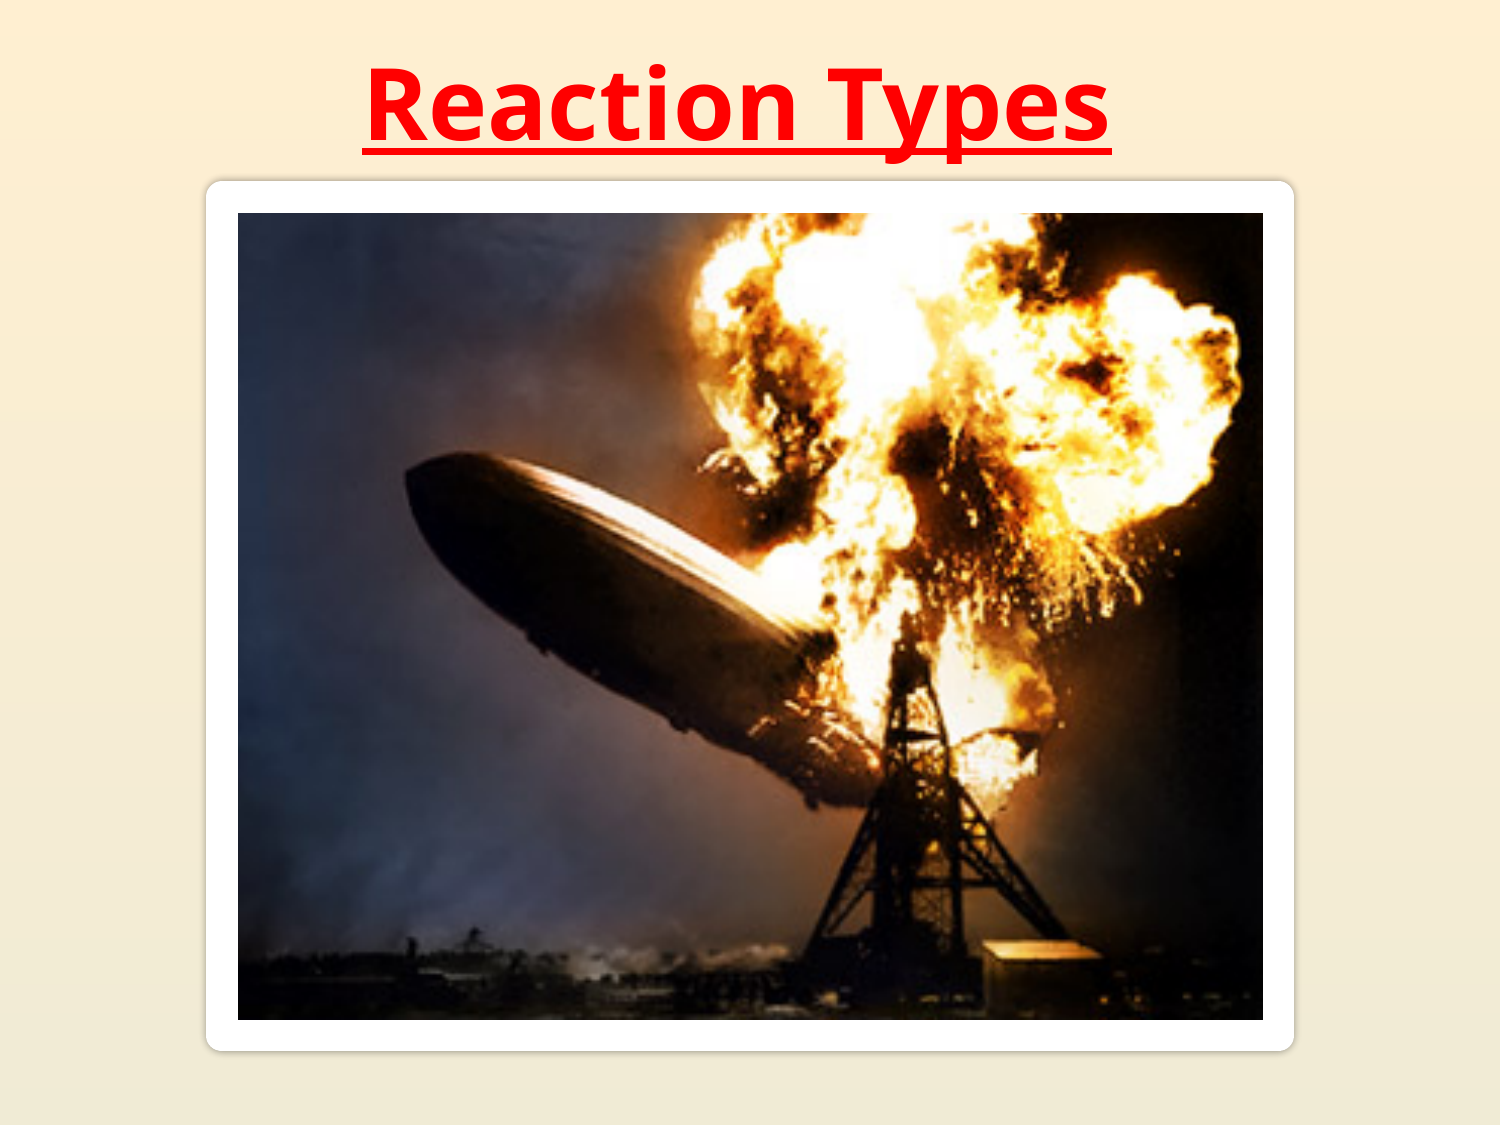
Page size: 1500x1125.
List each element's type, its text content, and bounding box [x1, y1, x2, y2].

title Reaction Types [212, 0, 1263, 178]
picture [237, 212, 1263, 1021]
